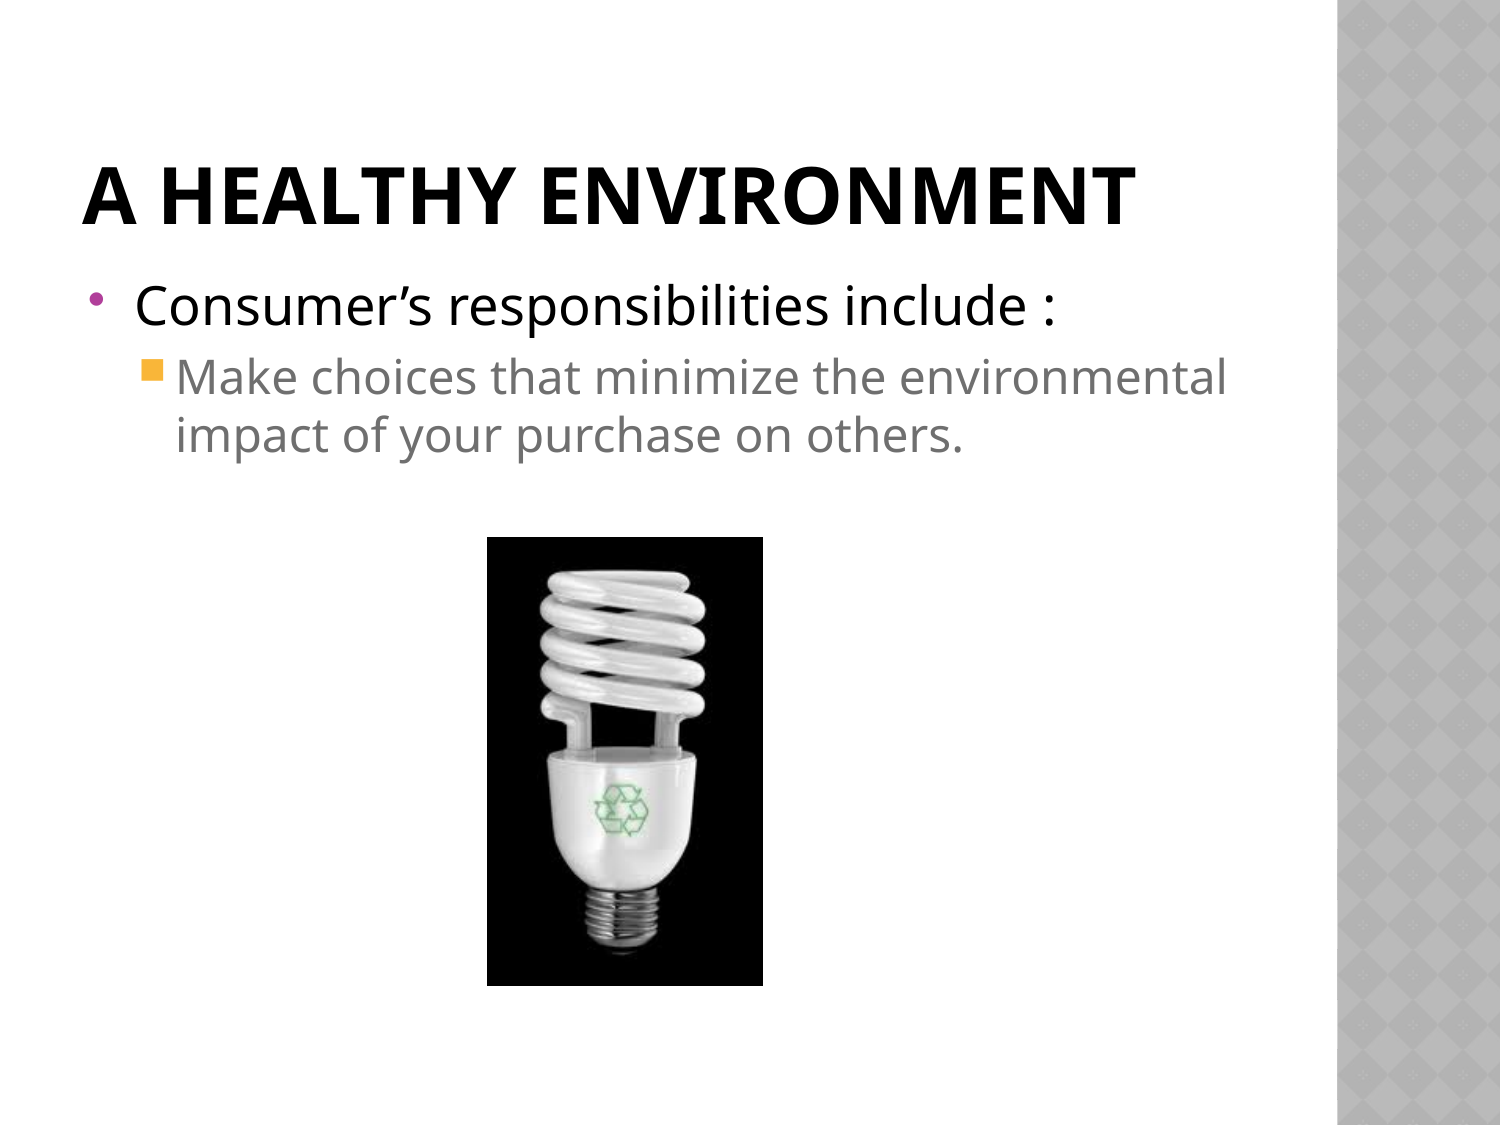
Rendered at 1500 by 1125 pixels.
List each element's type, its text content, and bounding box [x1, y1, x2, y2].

picture [487, 537, 763, 987]
list Consumer’s responsibilities include : Make choices that minimize the environmental impact of your purchase on others. [75, 264, 1263, 1059]
title A Healthy Environment [75, 52, 1263, 240]
